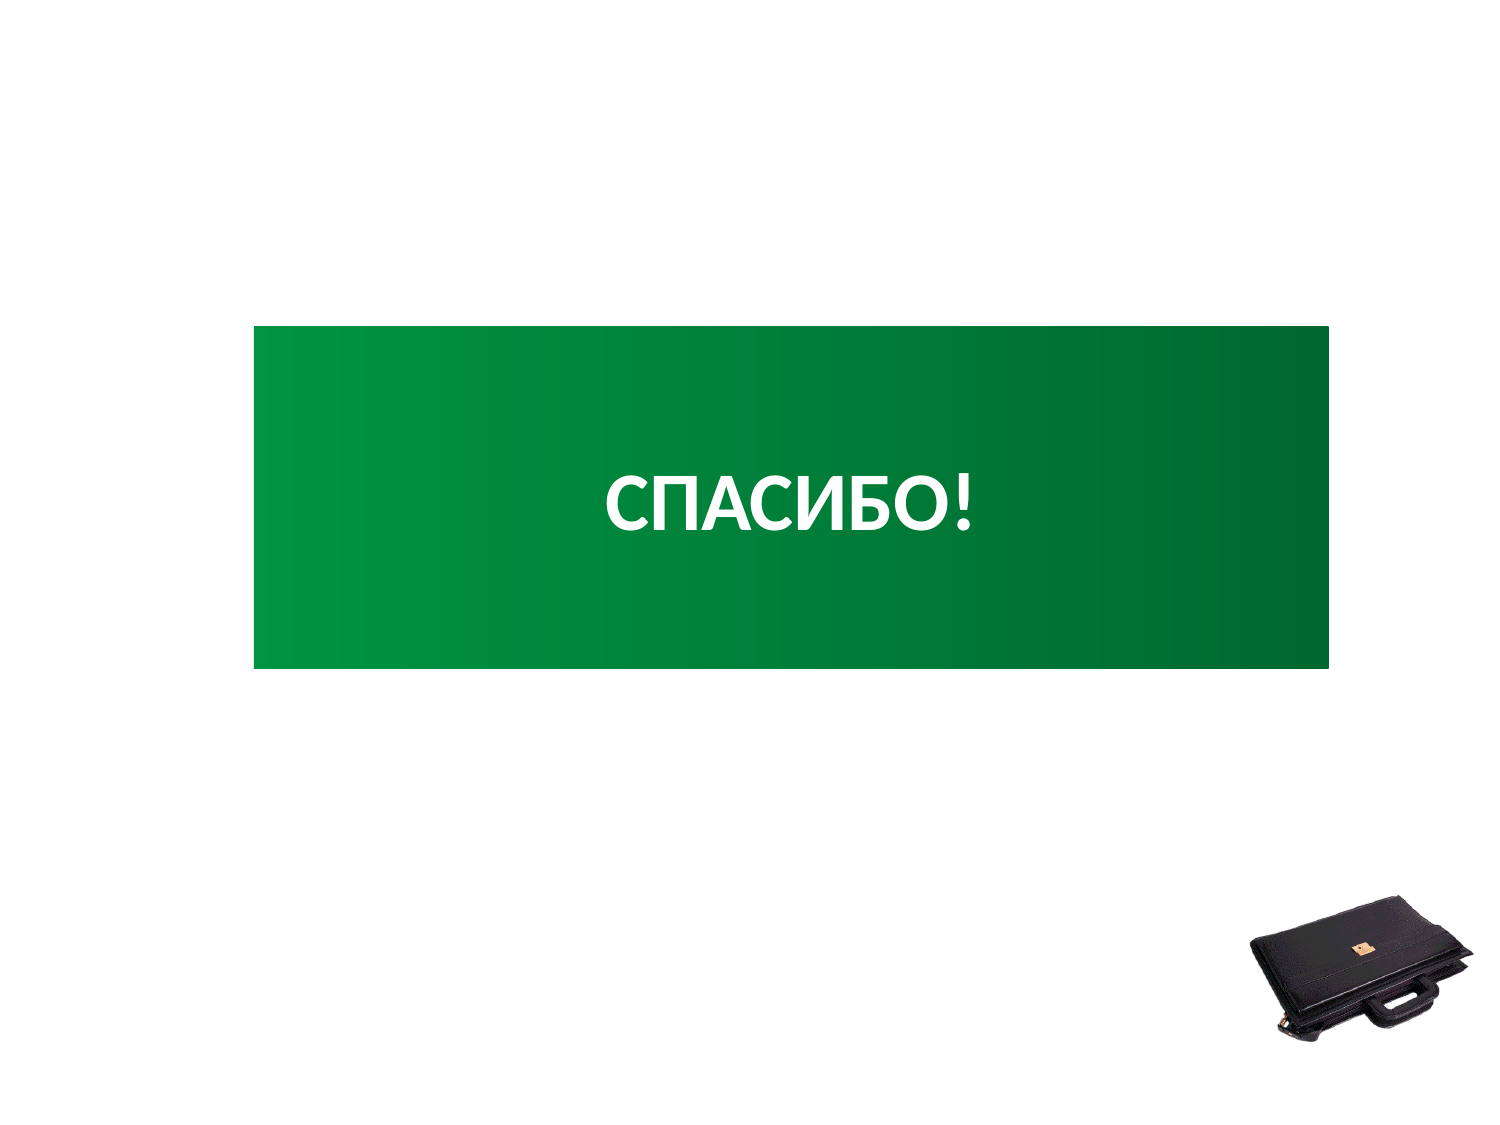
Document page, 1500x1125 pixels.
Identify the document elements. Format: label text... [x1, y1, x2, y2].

title СПАСИБО! [253, 326, 1329, 669]
picture [1225, 889, 1500, 1051]
